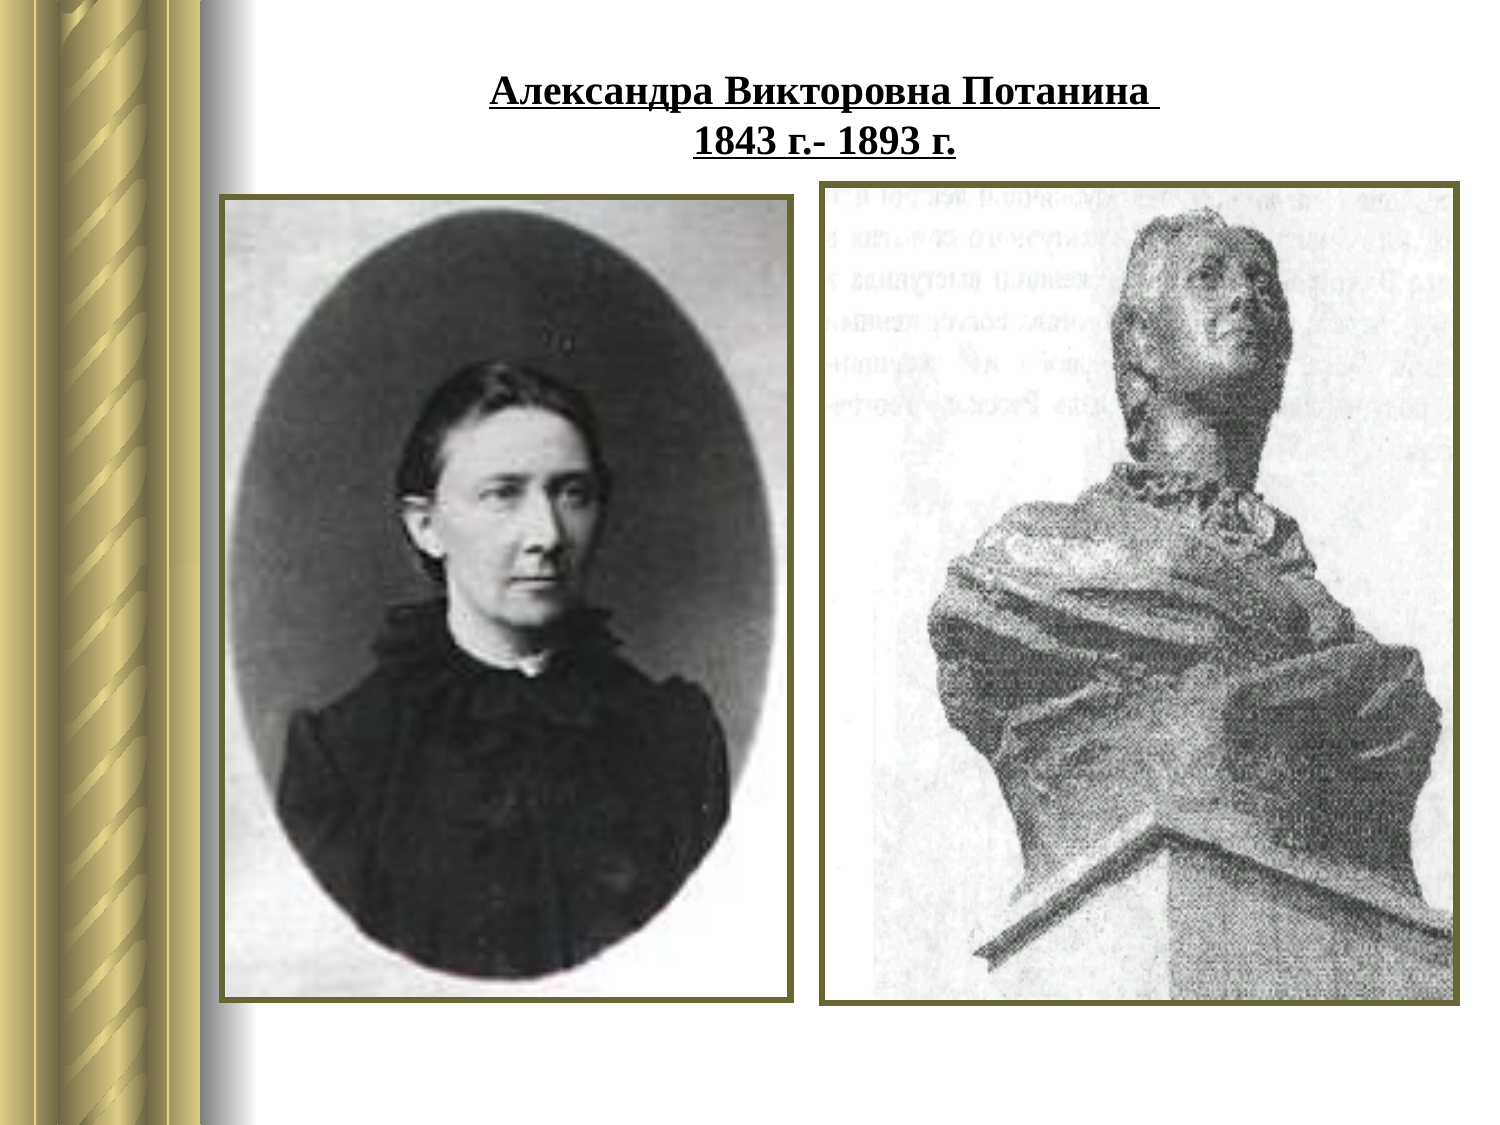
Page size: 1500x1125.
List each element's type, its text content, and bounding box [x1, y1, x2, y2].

picture [224, 199, 788, 998]
title Александра Викторовна Потанина 1843 г.- 1893 г. [212, 0, 1438, 225]
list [824, 187, 1454, 1001]
